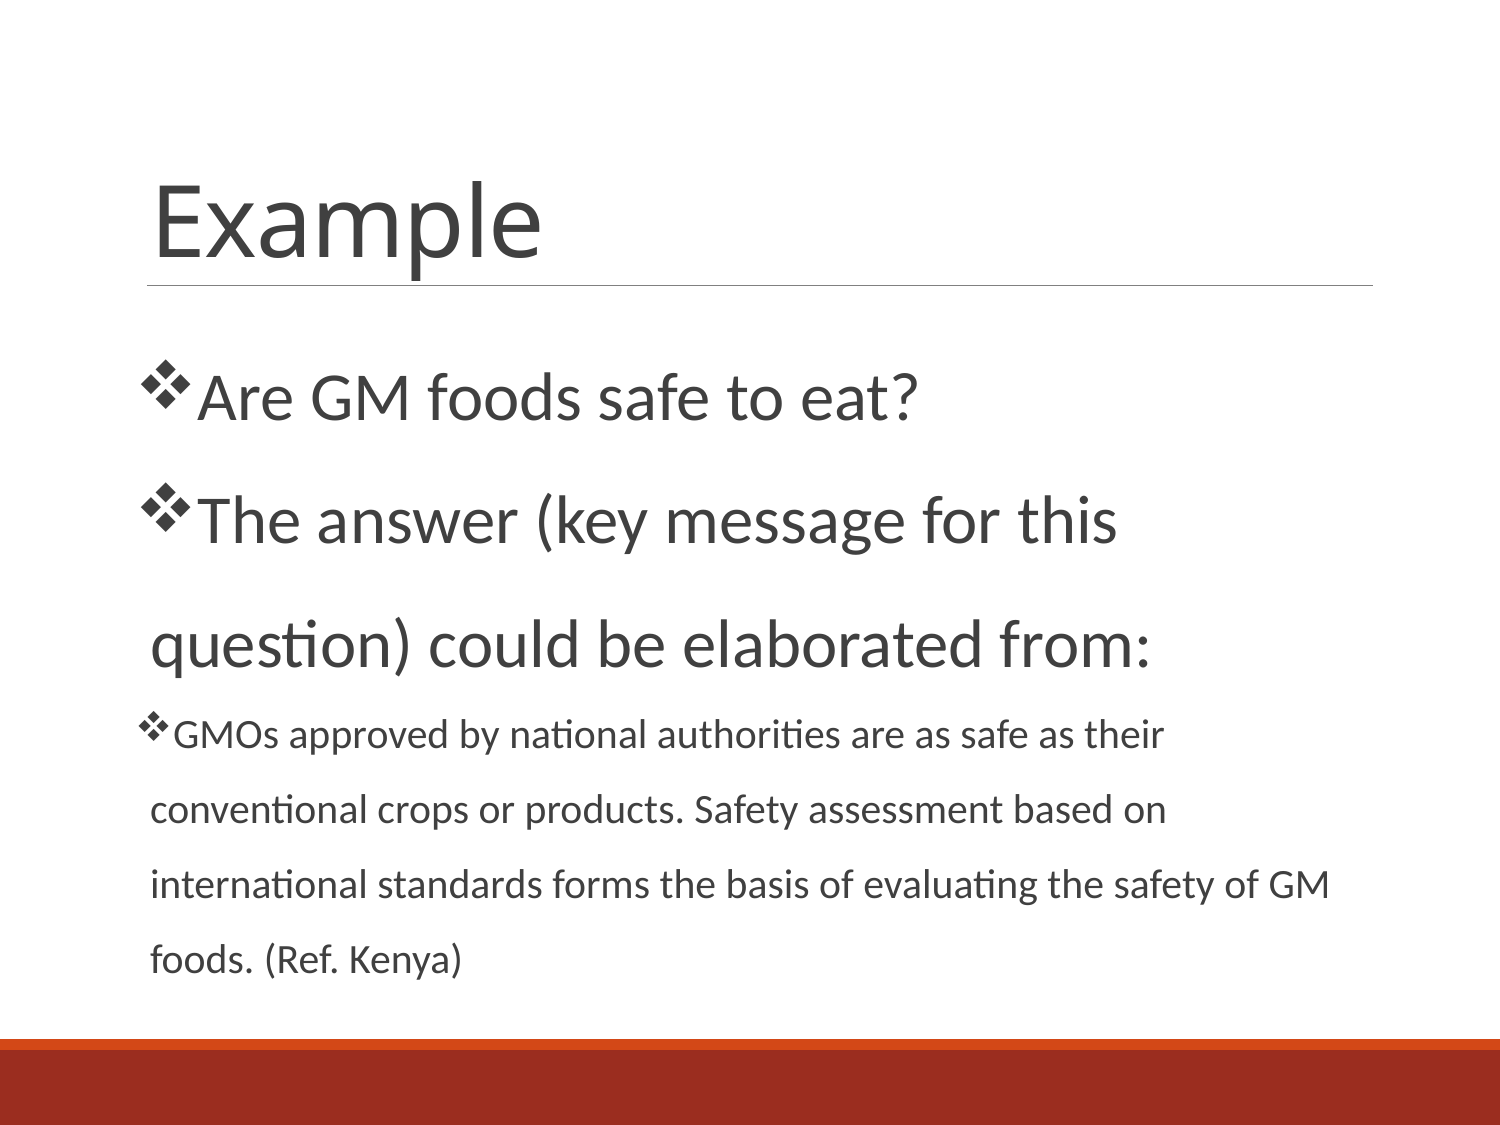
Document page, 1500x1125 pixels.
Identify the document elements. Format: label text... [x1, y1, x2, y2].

text_box Are GM foods safe to eat? The answer (key message for this question) could be elaborated from: GMOs approved by national authorities are as safe as their conventional crops or products. Safety assessment based on international standards forms the basis of evaluating the safety of GM foods. (Ref. Kenya) [135, 302, 1350, 1052]
title Example [135, 47, 1373, 285]
